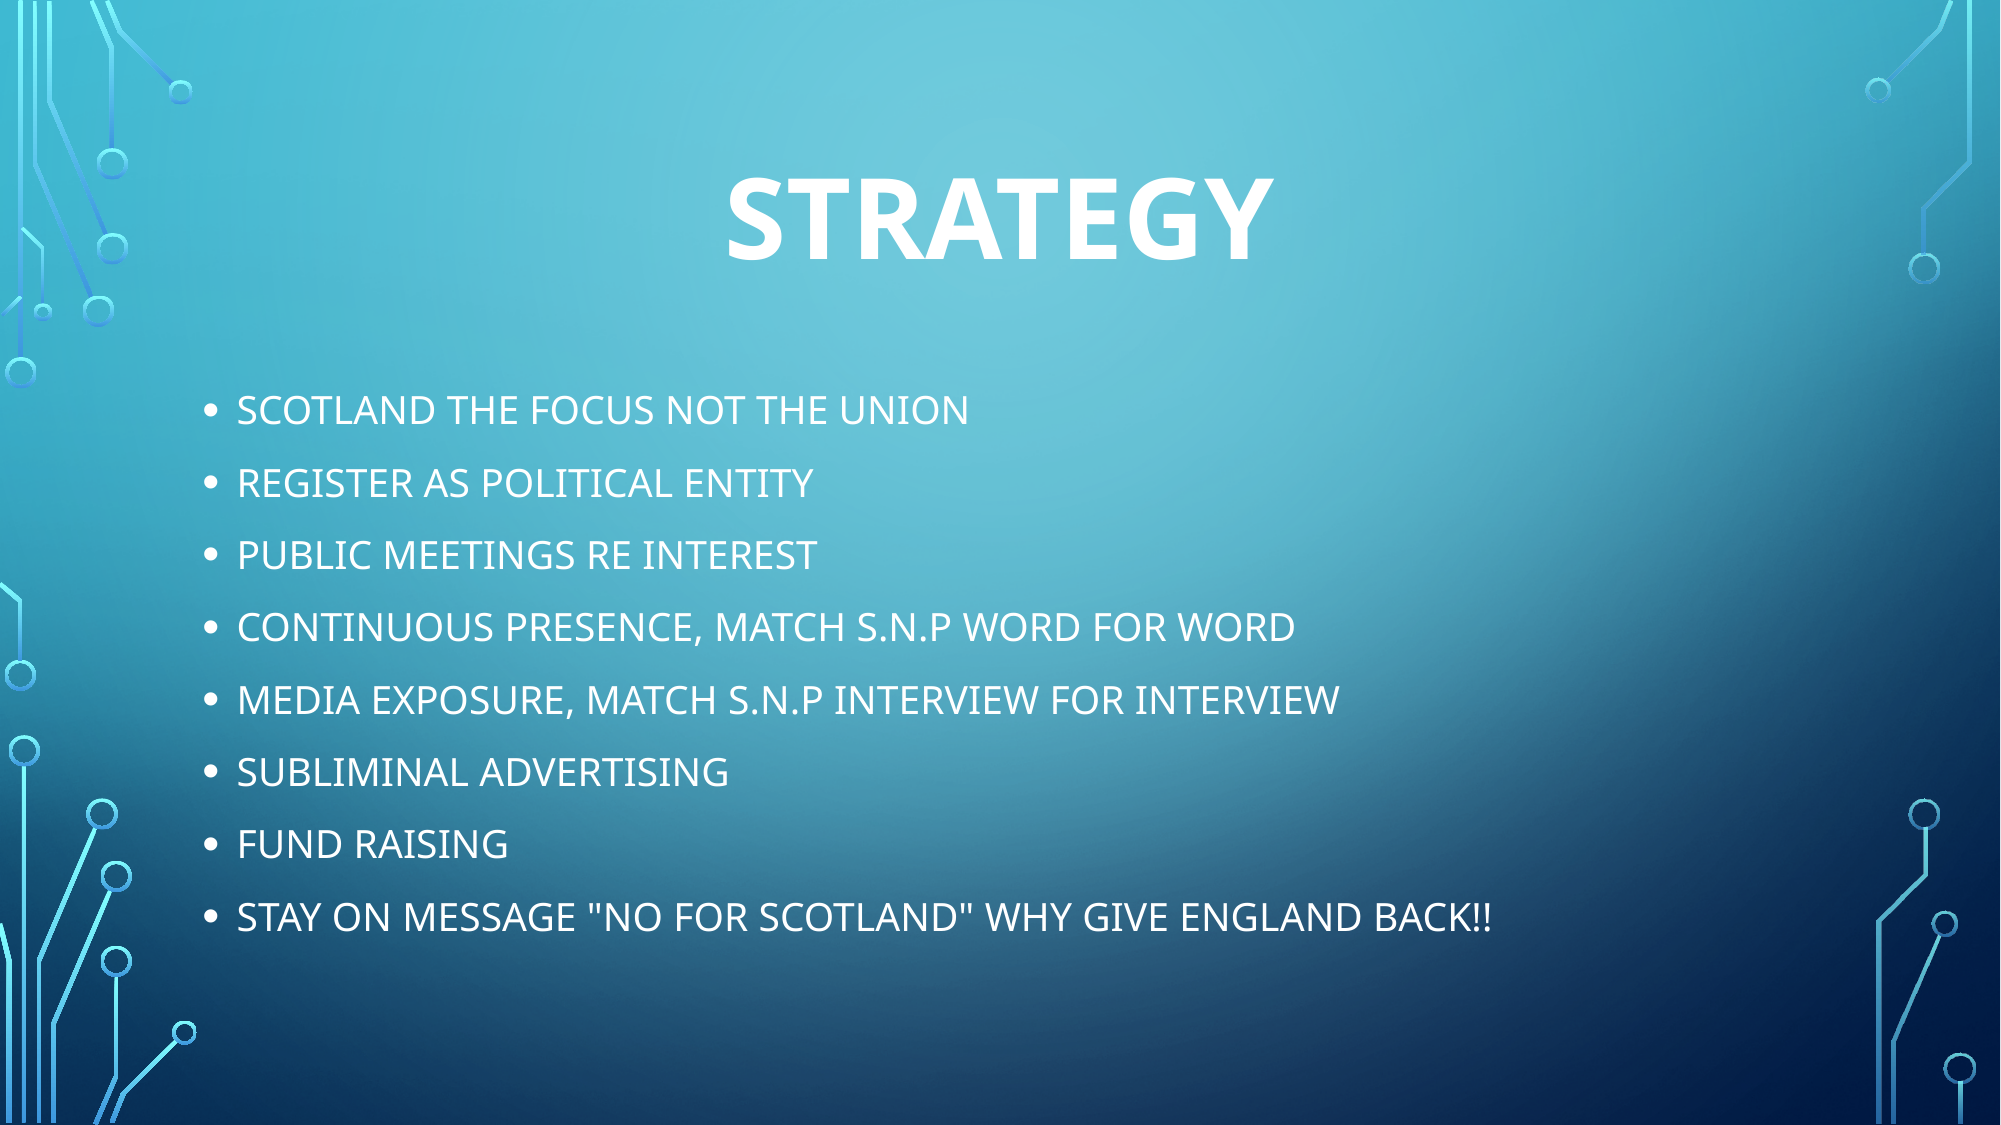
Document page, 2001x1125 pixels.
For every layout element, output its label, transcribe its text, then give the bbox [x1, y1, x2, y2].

list SCOTLAND THE FOCUS NOT THE UNION REGISTER AS POLITICAL ENTITY PUBLIC MEETINGS RE INTEREST CONTINUOUS PRESENCE, MATCH S.N.P WORD FOR WORD MEDIA EXPOSURE, MATCH S.N.P INTERVIEW FOR INTERVIEW SUBLIMINAL ADVERTISING FUND RAISING STAY ON MESSAGE "NO FOR SCOTLAND" WHY GIVE ENGLAND BACK!! [187, 369, 1813, 950]
title STRATEGY [187, 101, 1813, 344]
